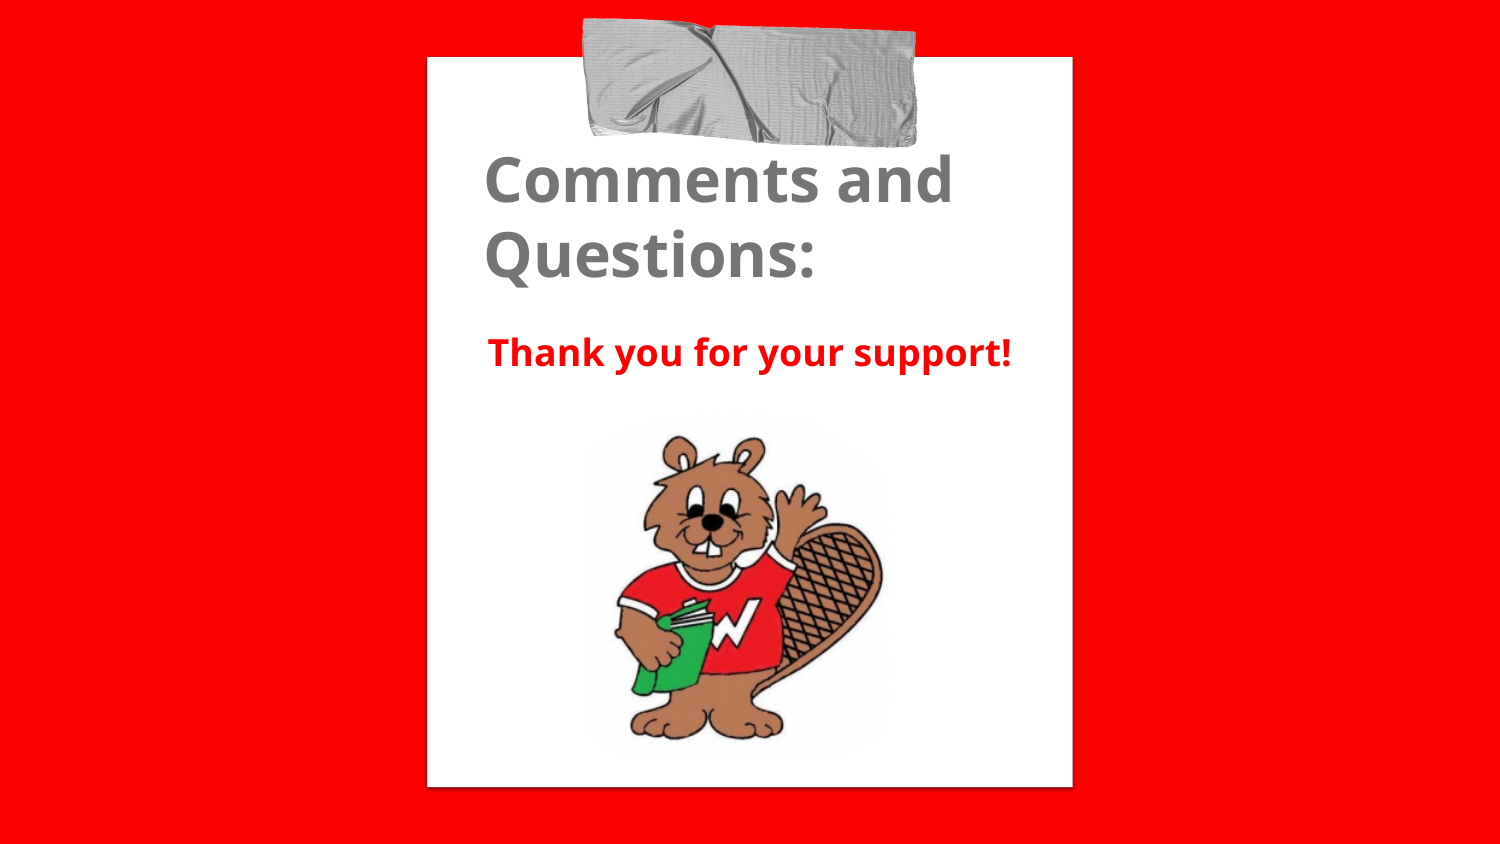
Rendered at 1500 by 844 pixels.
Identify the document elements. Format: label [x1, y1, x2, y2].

picture [400, 16, 1100, 818]
